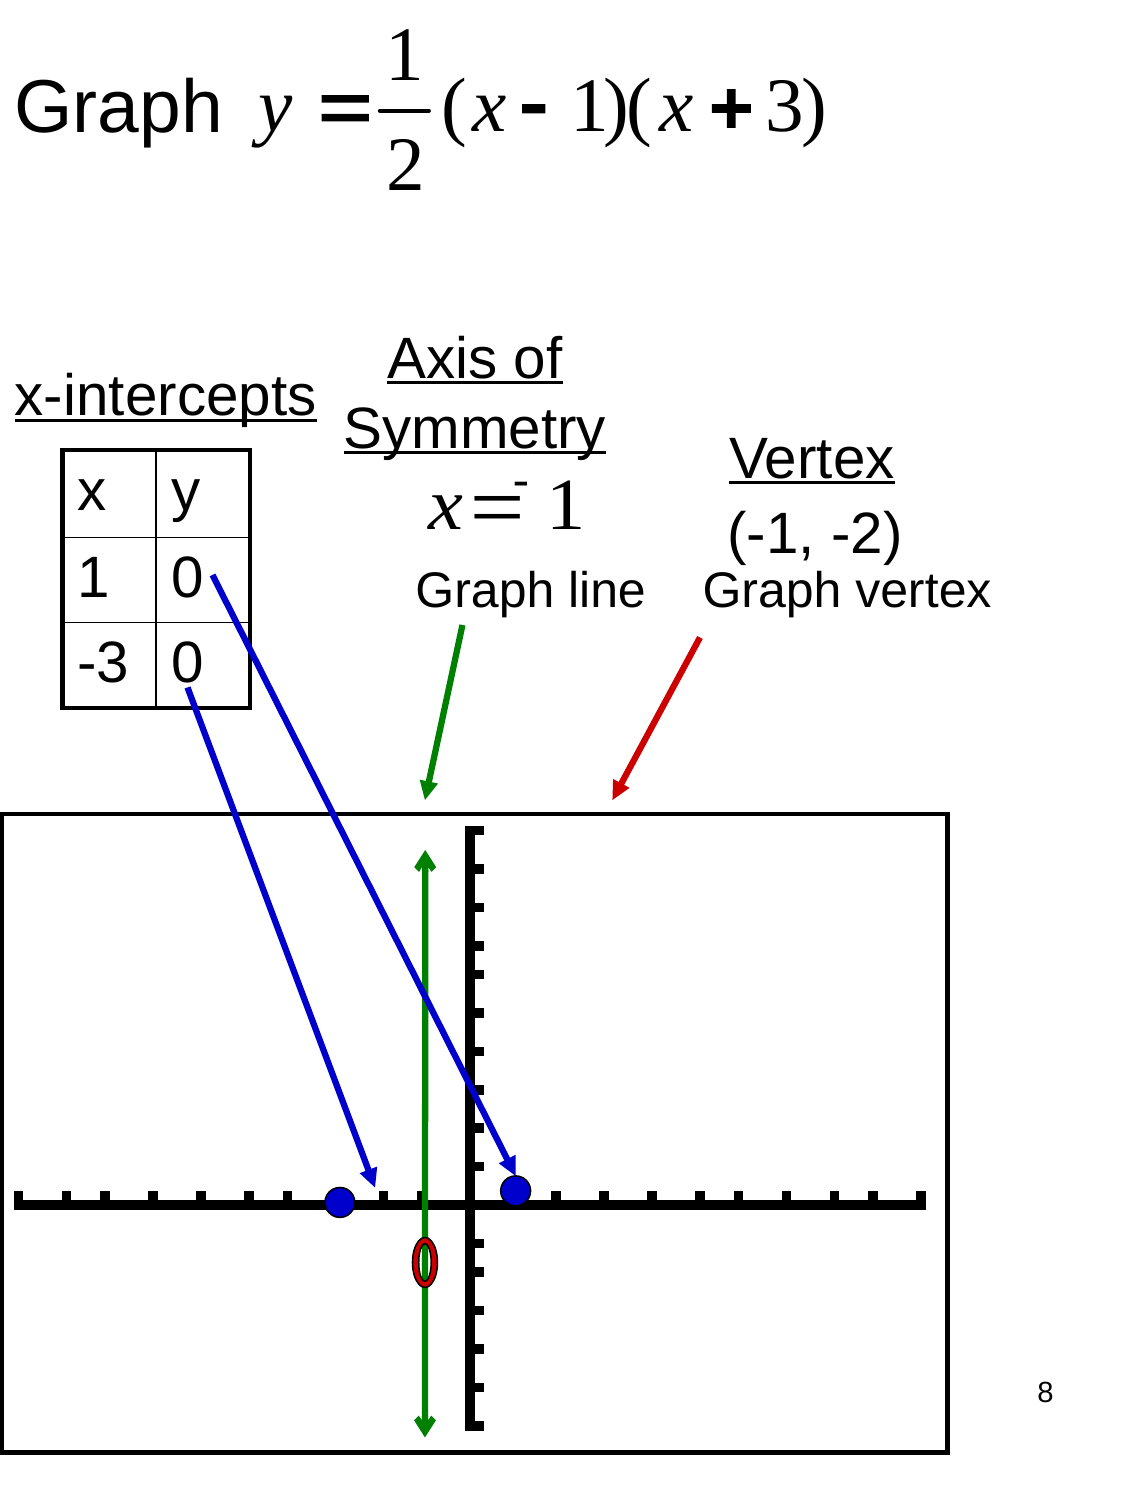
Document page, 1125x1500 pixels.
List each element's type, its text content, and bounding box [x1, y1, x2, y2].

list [237, 0, 847, 209]
text_box (-1, -2) [712, 487, 919, 549]
picture [0, 812, 951, 1455]
text_box [421, 624, 463, 800]
table_cell 0 [157, 538, 248, 622]
text_box Graph line [400, 549, 661, 625]
table_cell 0 [157, 623, 248, 706]
table_header y [157, 452, 248, 537]
text_box Vertex [714, 412, 910, 498]
table_header x [65, 452, 155, 537]
table_cell -3 [65, 623, 155, 706]
text_box x-intercepts [0, 350, 324, 435]
text_box [612, 637, 701, 800]
text_box Graph vertex [687, 549, 1007, 625]
slide_number 8 [806, 1365, 1069, 1471]
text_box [412, 449, 590, 549]
table_cell 1 [65, 538, 155, 622]
text_box Axis of Symmetry [324, 312, 625, 468]
text_box Graph [0, 49, 232, 155]
